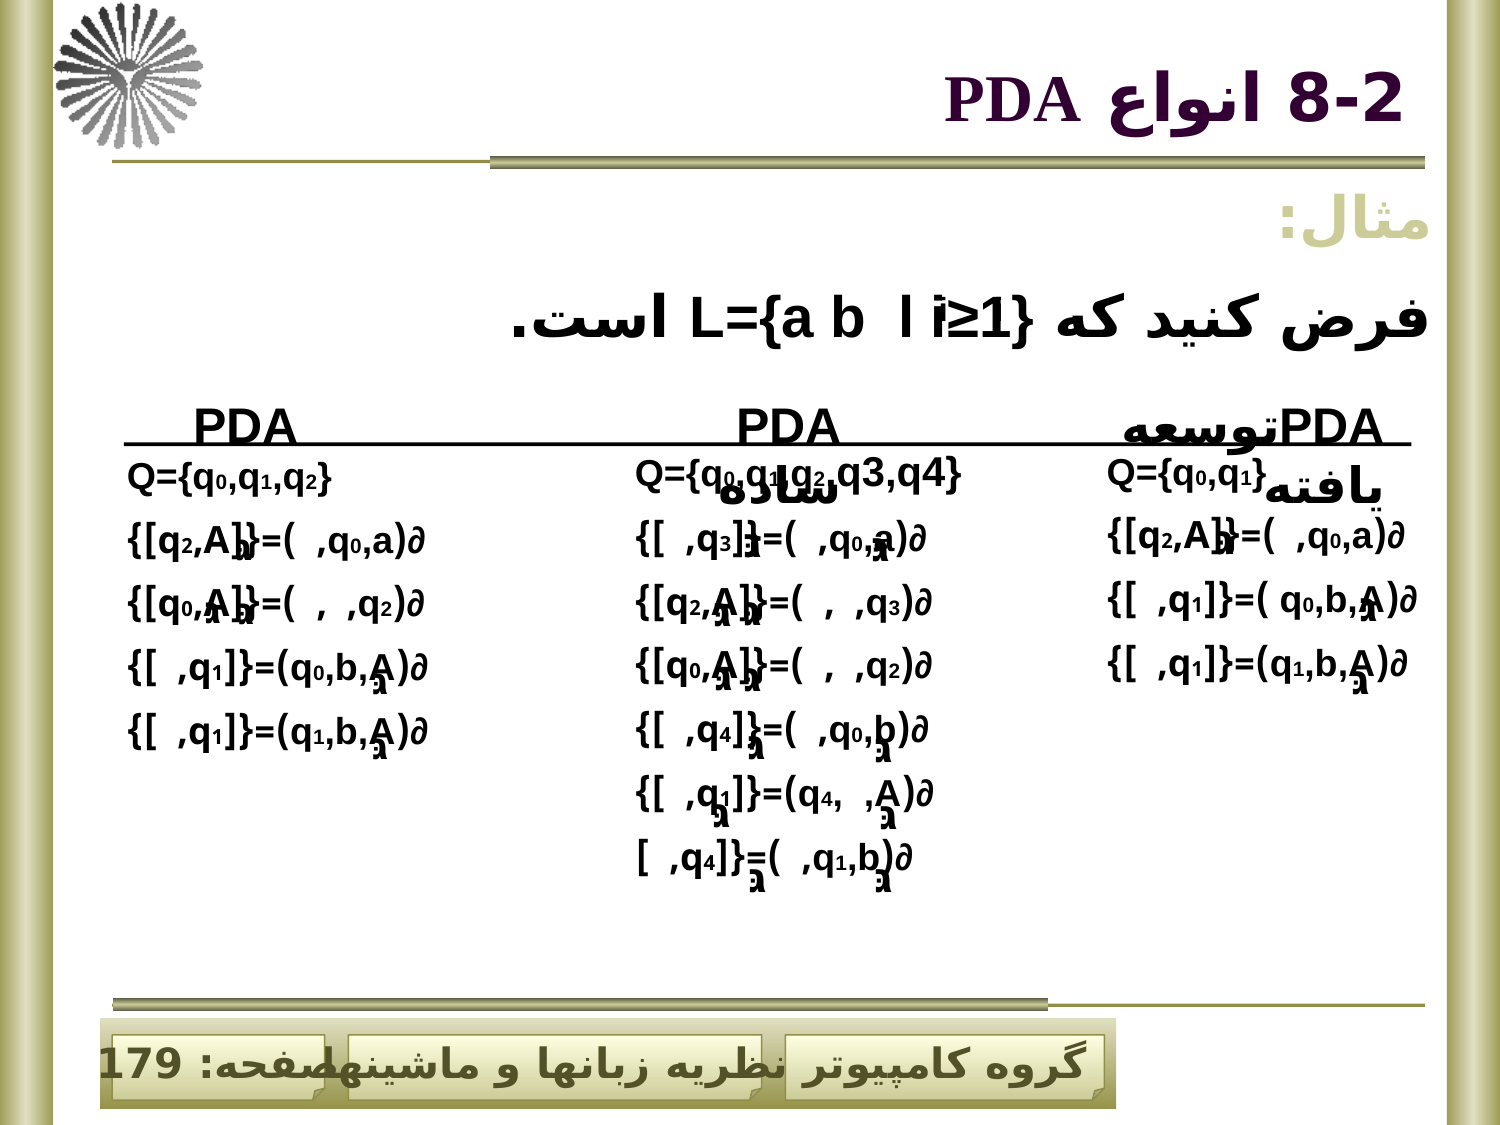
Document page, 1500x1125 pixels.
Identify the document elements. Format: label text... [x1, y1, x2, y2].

text_box PDA [159, 385, 313, 442]
text_box PDAتوسعه یافته [1074, 445, 1086, 521]
text_box PDAتوسعه یافته [1057, 385, 1400, 444]
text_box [111, 444, 597, 776]
text_box PDA ساده [608, 385, 857, 444]
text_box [1091, 439, 1471, 711]
title 8-2 انواع PDA [147, 42, 1423, 147]
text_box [64, 172, 1447, 364]
text_box PDA ساده [608, 445, 614, 521]
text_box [619, 437, 1070, 910]
